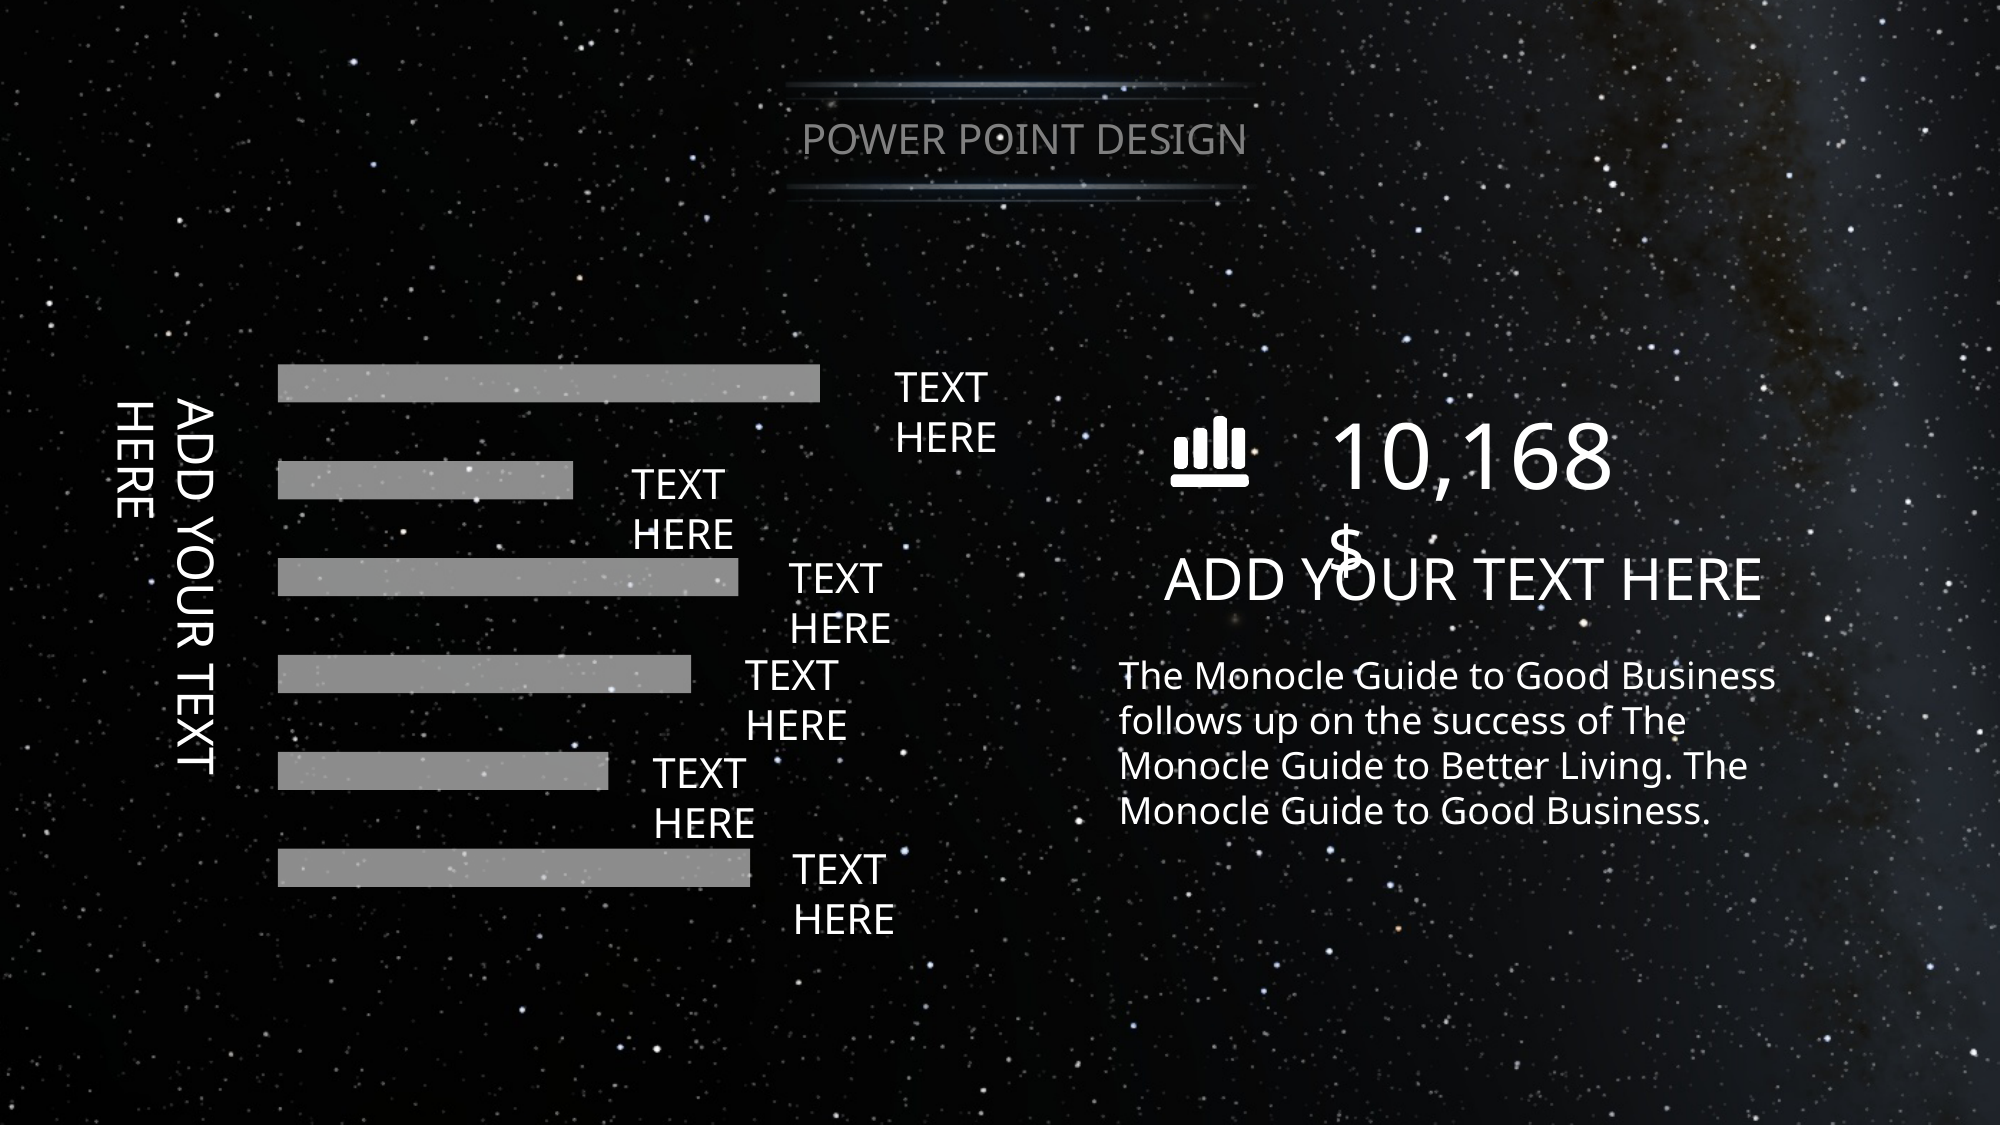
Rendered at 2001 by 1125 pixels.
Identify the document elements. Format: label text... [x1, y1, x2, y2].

text_box [277, 751, 609, 791]
text_box TEXT HERE [777, 835, 996, 950]
text_box 10,168 $ [1312, 390, 1685, 534]
text_box TEXT HERE [879, 353, 1098, 468]
text_box [277, 460, 574, 500]
text_box The Monocle Guide to Good Business follows up on the success of The Monocle Guide to Better Living. The Monocle Guide to Good Business. [1103, 645, 1847, 840]
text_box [1170, 416, 1249, 487]
text_box ADD YOUR TEXT HERE [83, 383, 235, 868]
text_box [277, 363, 821, 403]
text_box [277, 557, 740, 597]
text_box [277, 654, 692, 694]
text_box TEXT HERE [616, 450, 836, 566]
text_box TEXT HERE [638, 739, 857, 854]
text_box POWER POINT DESIGN [786, 105, 1327, 171]
picture [0, 0, 2000, 1125]
text_box [277, 848, 751, 888]
text_box TEXT HERE [730, 641, 949, 756]
text_box ADD YOUR TEXT HERE [1149, 534, 1825, 620]
text_box TEXT HERE [773, 544, 993, 660]
